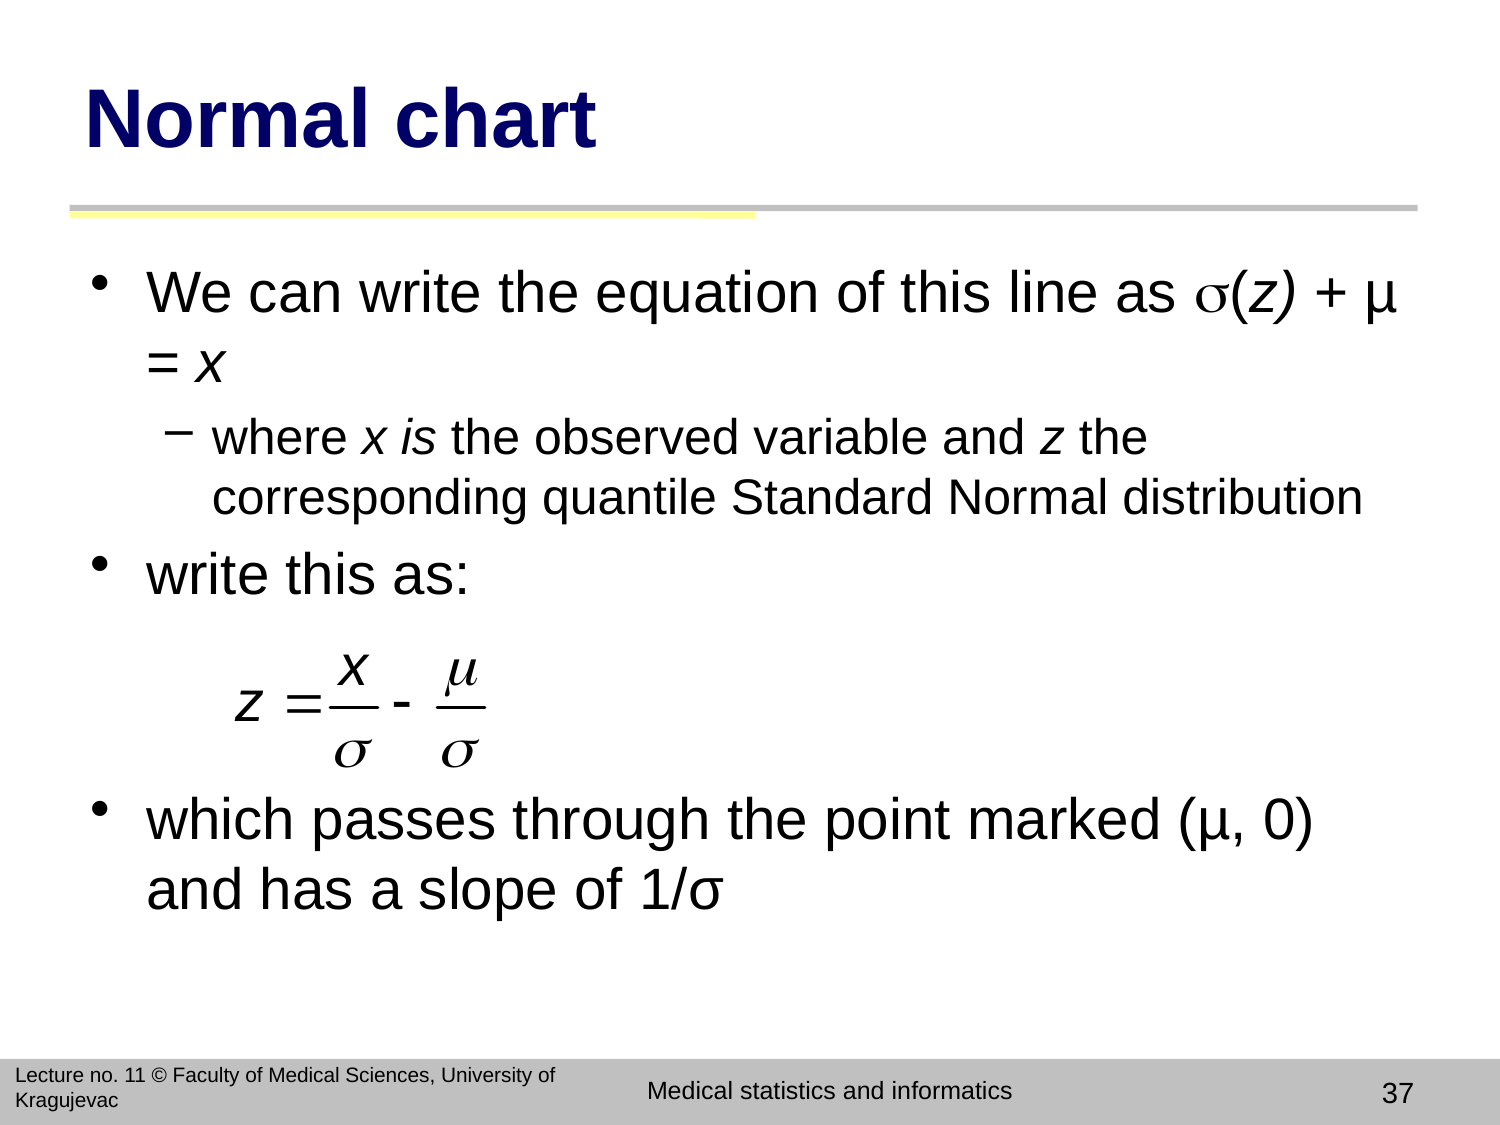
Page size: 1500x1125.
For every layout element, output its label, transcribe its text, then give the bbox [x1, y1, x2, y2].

footer Medical statistics and informatics [512, 1066, 1149, 1125]
slide_number 37 [1163, 1066, 1430, 1125]
list We can write the equation of this line as (z) + µ = x where x is the observed variable and z the corresponding quantile Standard Normal distribution write this as: which passes through the point marked (µ, 0) and has a slope of 1/σ [74, 535, 1426, 1023]
list We can write the equation of this line as (z) + µ = x where x is the observed variable and z the corresponding quantile Standard Normal distribution write this as: which passes through the point marked (µ, 0) and has a slope of 1/σ [74, 246, 1426, 534]
title Normal chart [69, 19, 1426, 208]
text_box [224, 623, 497, 780]
slide_number Lecture no. 11 © Faculty of Medical Sciences, University of Kragujevac [0, 1053, 612, 1108]
